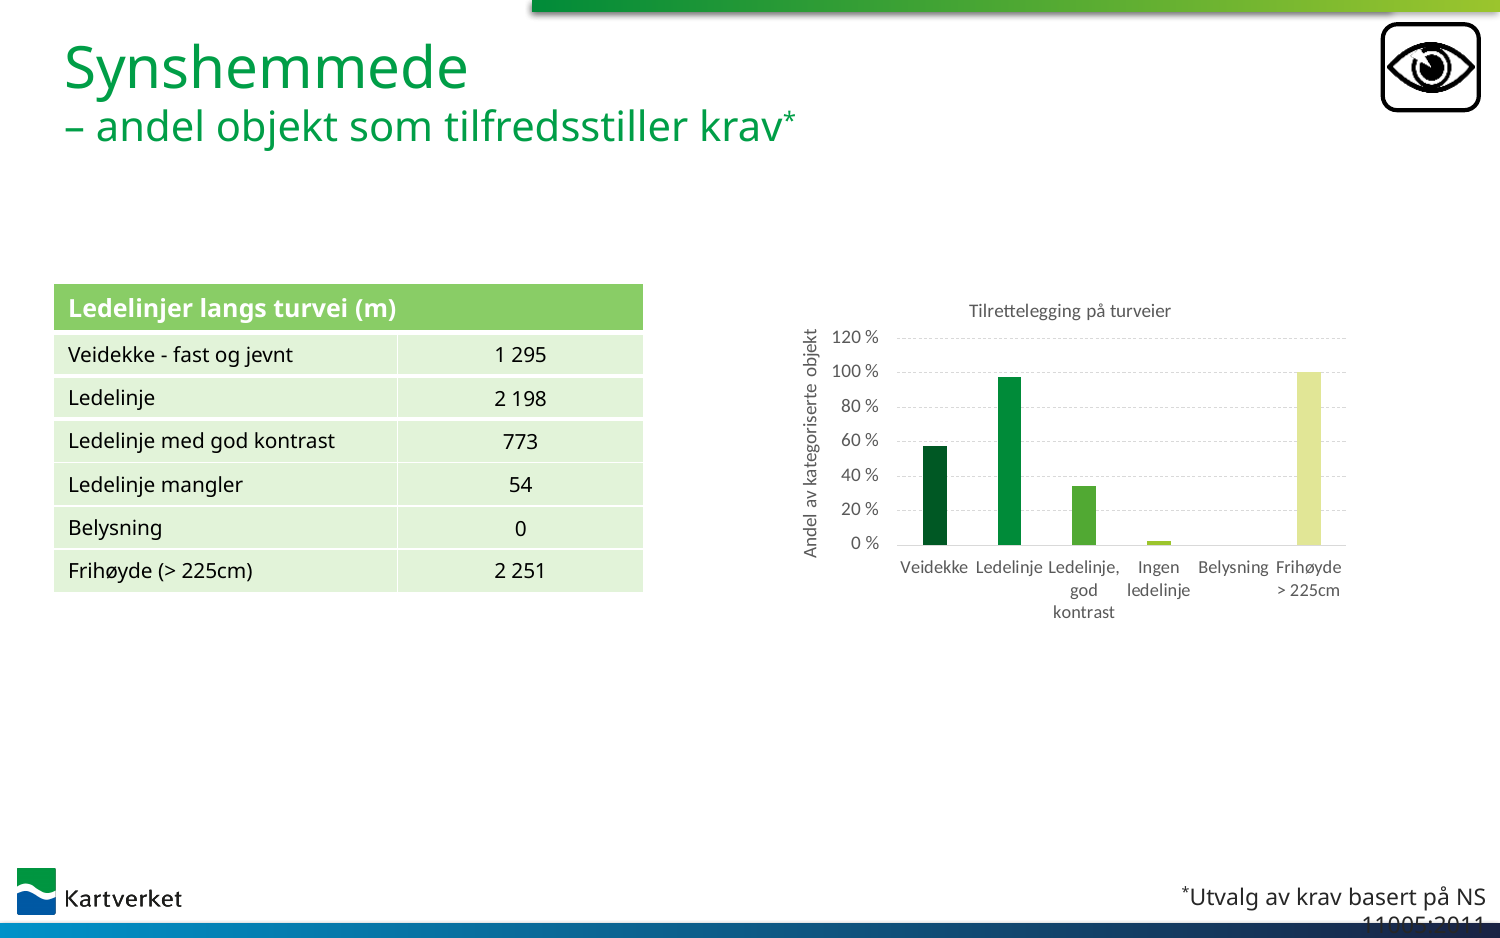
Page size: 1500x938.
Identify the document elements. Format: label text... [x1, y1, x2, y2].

table_cell Belysning [54, 507, 397, 548]
table_cell Ledelinje med god kontrast [54, 421, 397, 462]
table_cell 773 [398, 421, 643, 462]
table_cell 2 198 [398, 378, 643, 417]
table_cell Ledelinje mangler [54, 463, 397, 505]
text_box *Utvalg av krav basert på NS 11005:2011 [1068, 873, 1500, 938]
table_cell Ledelinje [54, 378, 397, 417]
table_cell 54 [398, 463, 643, 505]
table_cell 0 [398, 507, 643, 548]
picture [791, 291, 1349, 630]
text_box Synshemmede – andel objekt som tilfredsstiller krav* [49, 24, 1431, 158]
table_header Ledelinjer langs turvei (m) [54, 284, 643, 330]
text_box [1382, 24, 1480, 111]
table_cell 1 295 [398, 335, 643, 374]
table_cell Frihøyde (> 225cm) [54, 550, 397, 592]
table_cell 2 251 [398, 550, 643, 592]
table_cell Veidekke - fast og jevnt [54, 335, 397, 374]
